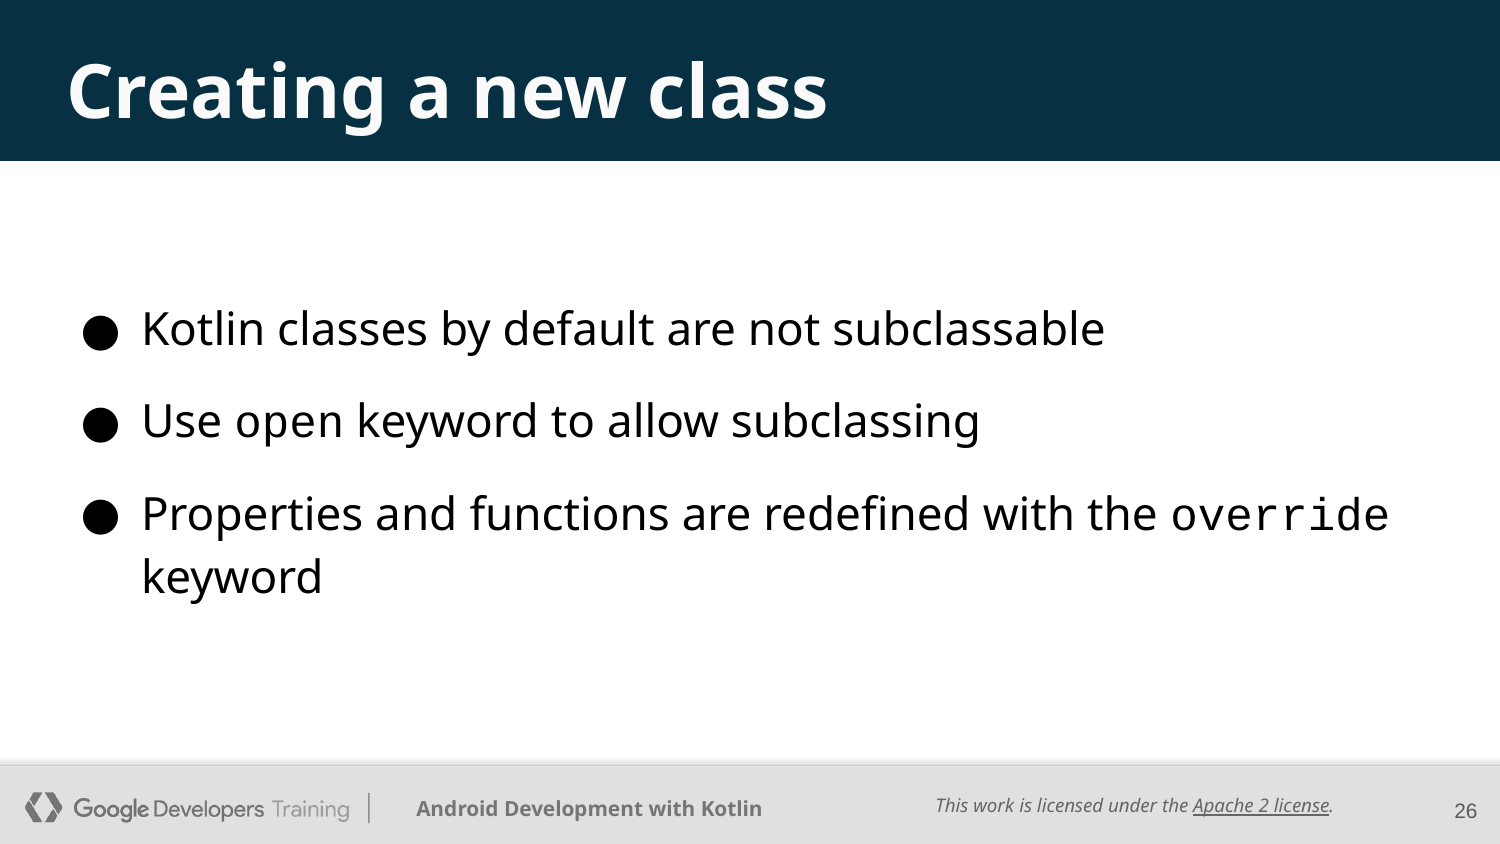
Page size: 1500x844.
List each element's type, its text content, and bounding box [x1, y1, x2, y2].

title Creating a new class [51, 28, 1449, 122]
list Kotlin classes by default are not subclassable Use open keyword to allow subclassing Properties and functions are redefined with the override keyword [51, 276, 1449, 600]
slide_number ‹#› [1402, 777, 1493, 842]
picture [0, 161, 1500, 844]
